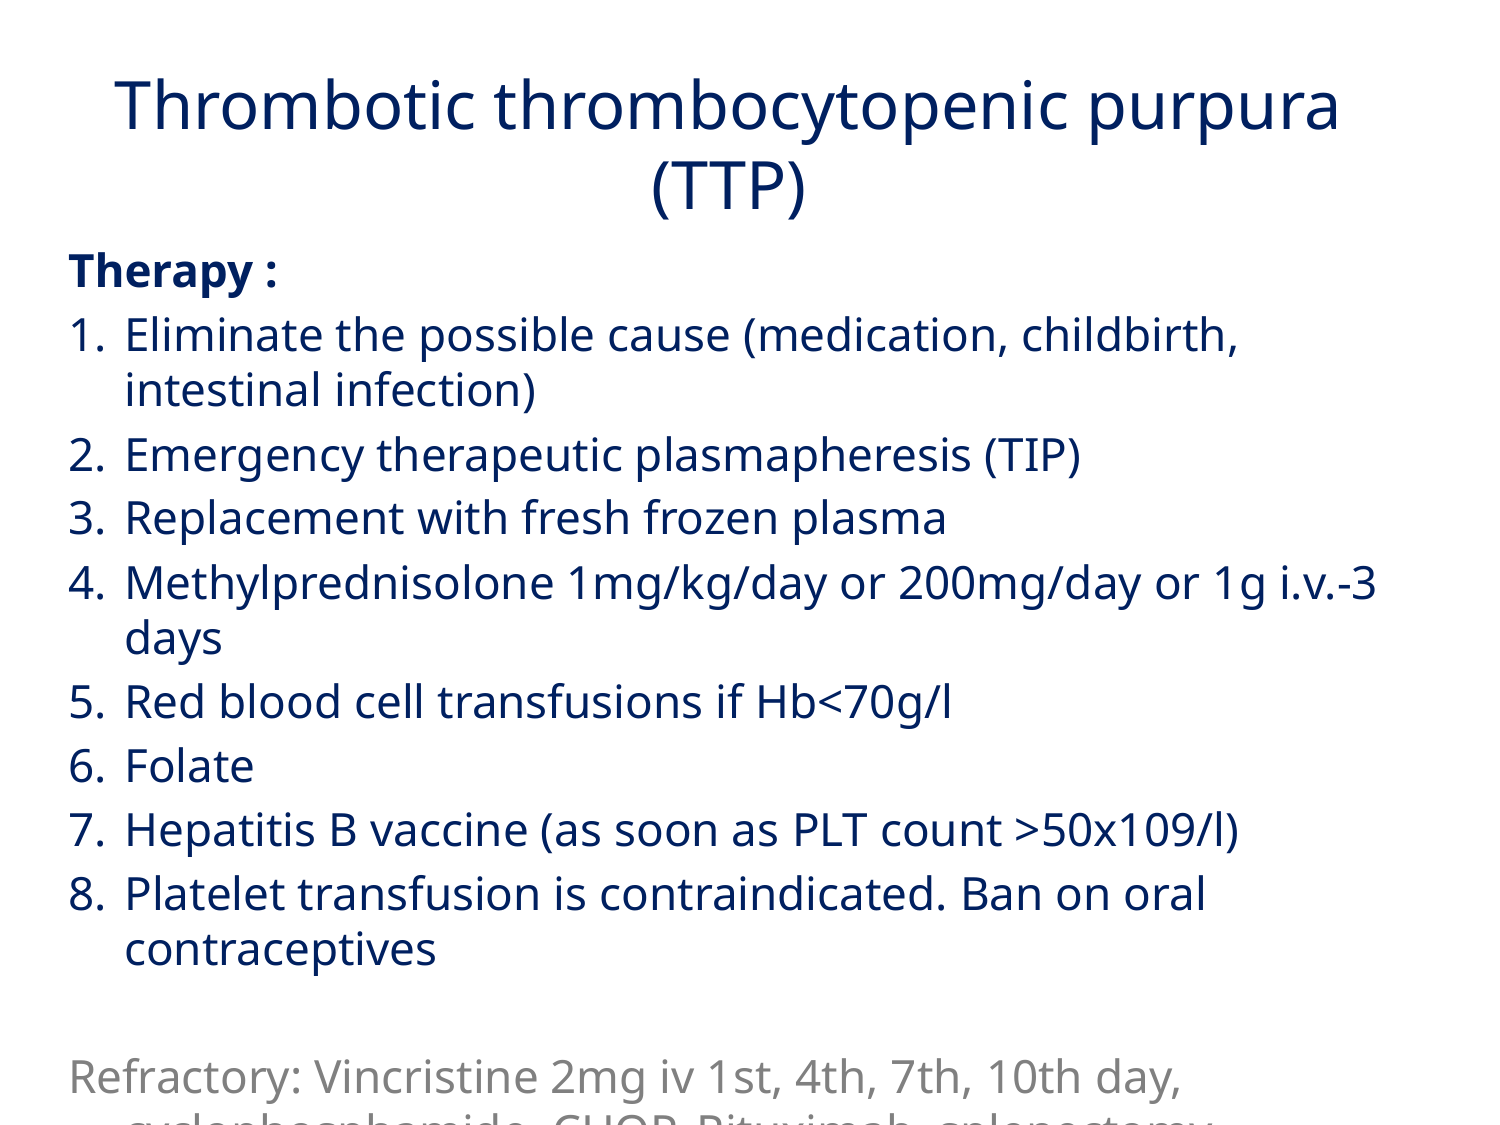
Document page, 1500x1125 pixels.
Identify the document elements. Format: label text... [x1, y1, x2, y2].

title Thrombotic thrombocytopenic purpura (TTP) [16, 48, 1442, 237]
list Therapy : Eliminate the possible cause (medication, childbirth, intestinal infection) Emergency therapeutic plasmapheresis (TIP) Replacement with fresh frozen plasma Methylprednisolone 1mg/kg/day or 200mg/day or 1g i.v.-3 days Red blood cell transfusions if Hb<70g/l Folate Hepatitis B vaccine (as soon as PLT count >50x109/l) Platelet transfusion is contraindicated. Ban on oral contraceptives Refractory: Vincristine 2mg iv 1st, 4th, 7th, 10th day, cyclophosphamide, CHOP, Rituximab, splenectomy [52, 234, 1442, 1071]
